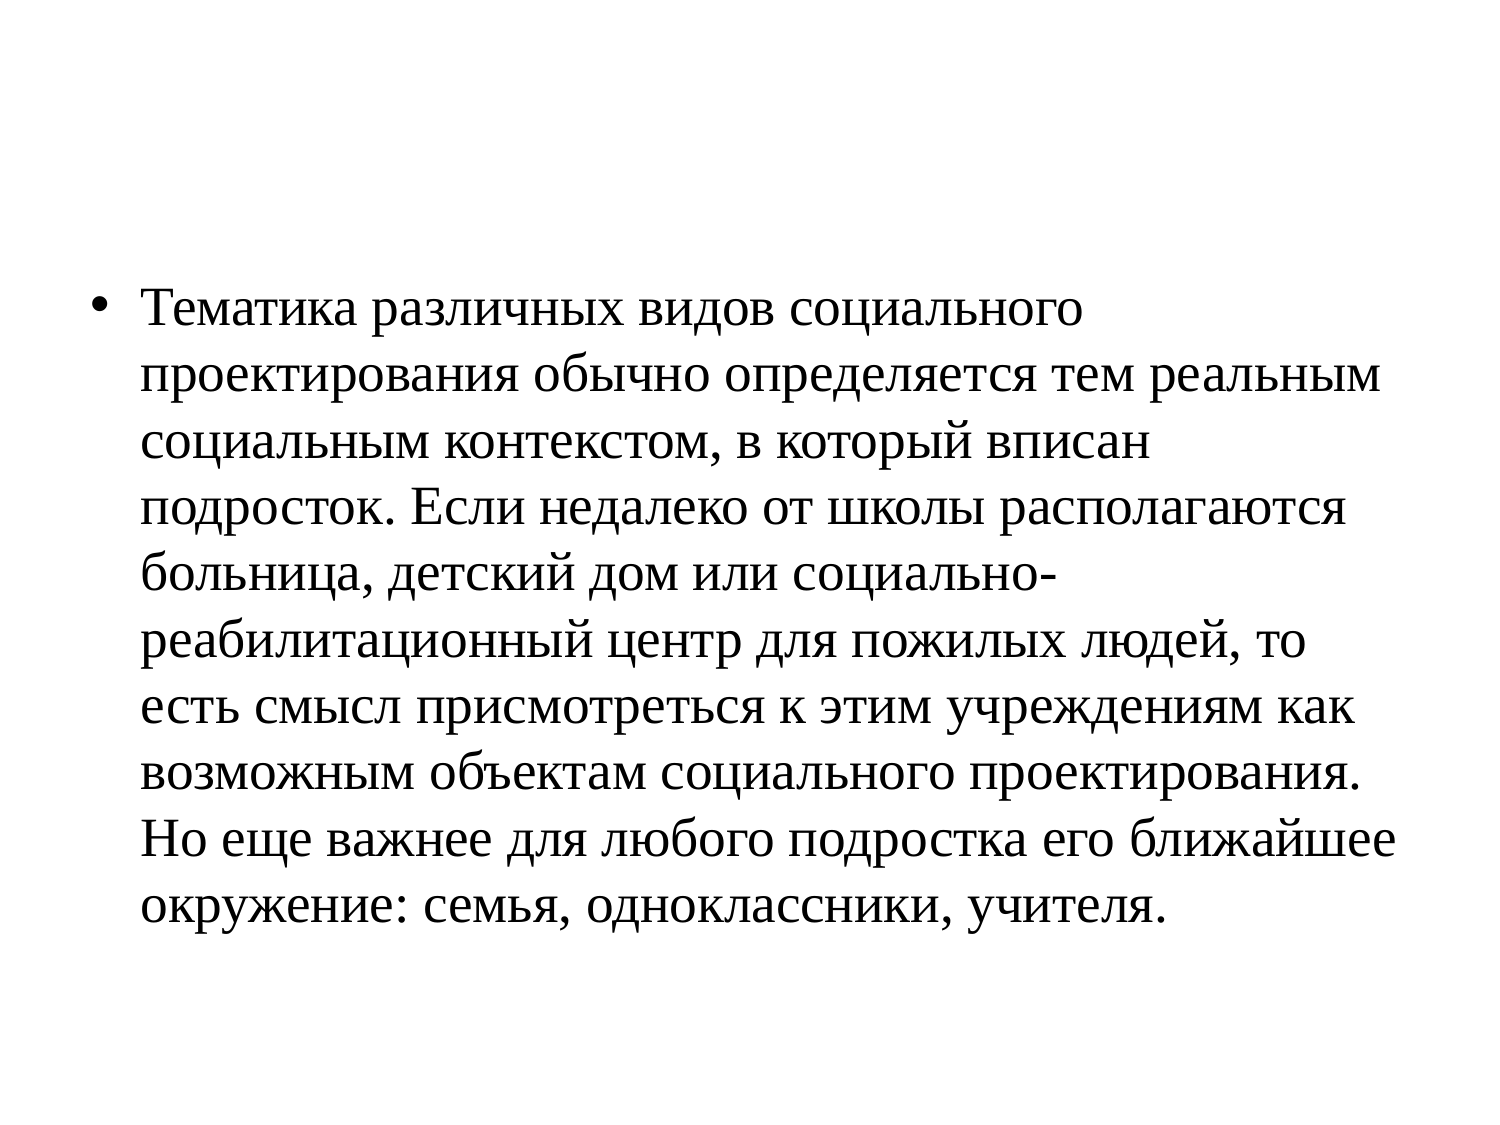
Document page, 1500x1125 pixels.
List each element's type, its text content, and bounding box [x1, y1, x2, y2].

list Тематика различных видов социального проектирования обычно определяется тем реальным социальным контекстом, в который вписан подросток. Если недалеко от школы располагаются больница, детский дом или социально-реабилитационный центр для пожилых людей, то есть смысл присмотреться к этим учреждениям как возможным объектам социального проектирования. Но еще важнее для любого подростка его ближайшее окружение: семья, одноклассники, учителя. [75, 262, 1425, 1005]
